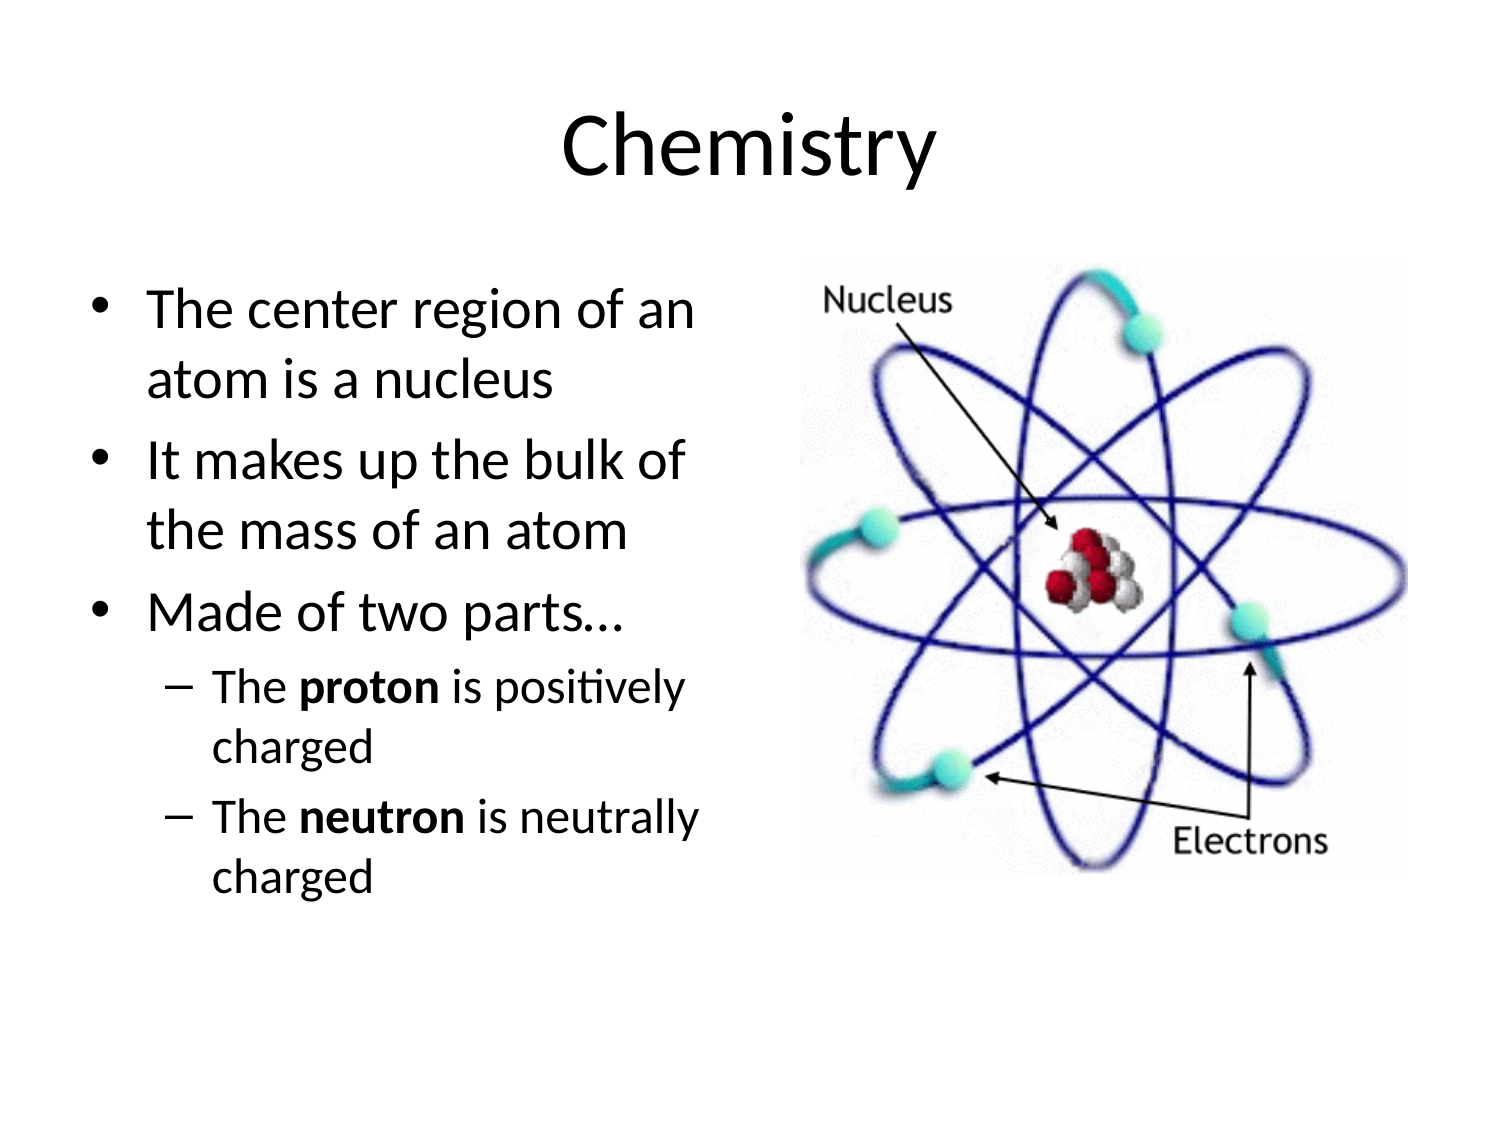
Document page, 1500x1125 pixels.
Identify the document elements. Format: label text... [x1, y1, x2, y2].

picture [799, 262, 1408, 876]
list The center region of an atom is a nucleus It makes up the bulk of the mass of an atom Made of two parts… The proton is positively charged The neutron is neutrally charged [75, 262, 738, 1005]
title Chemistry [75, 45, 1425, 233]
